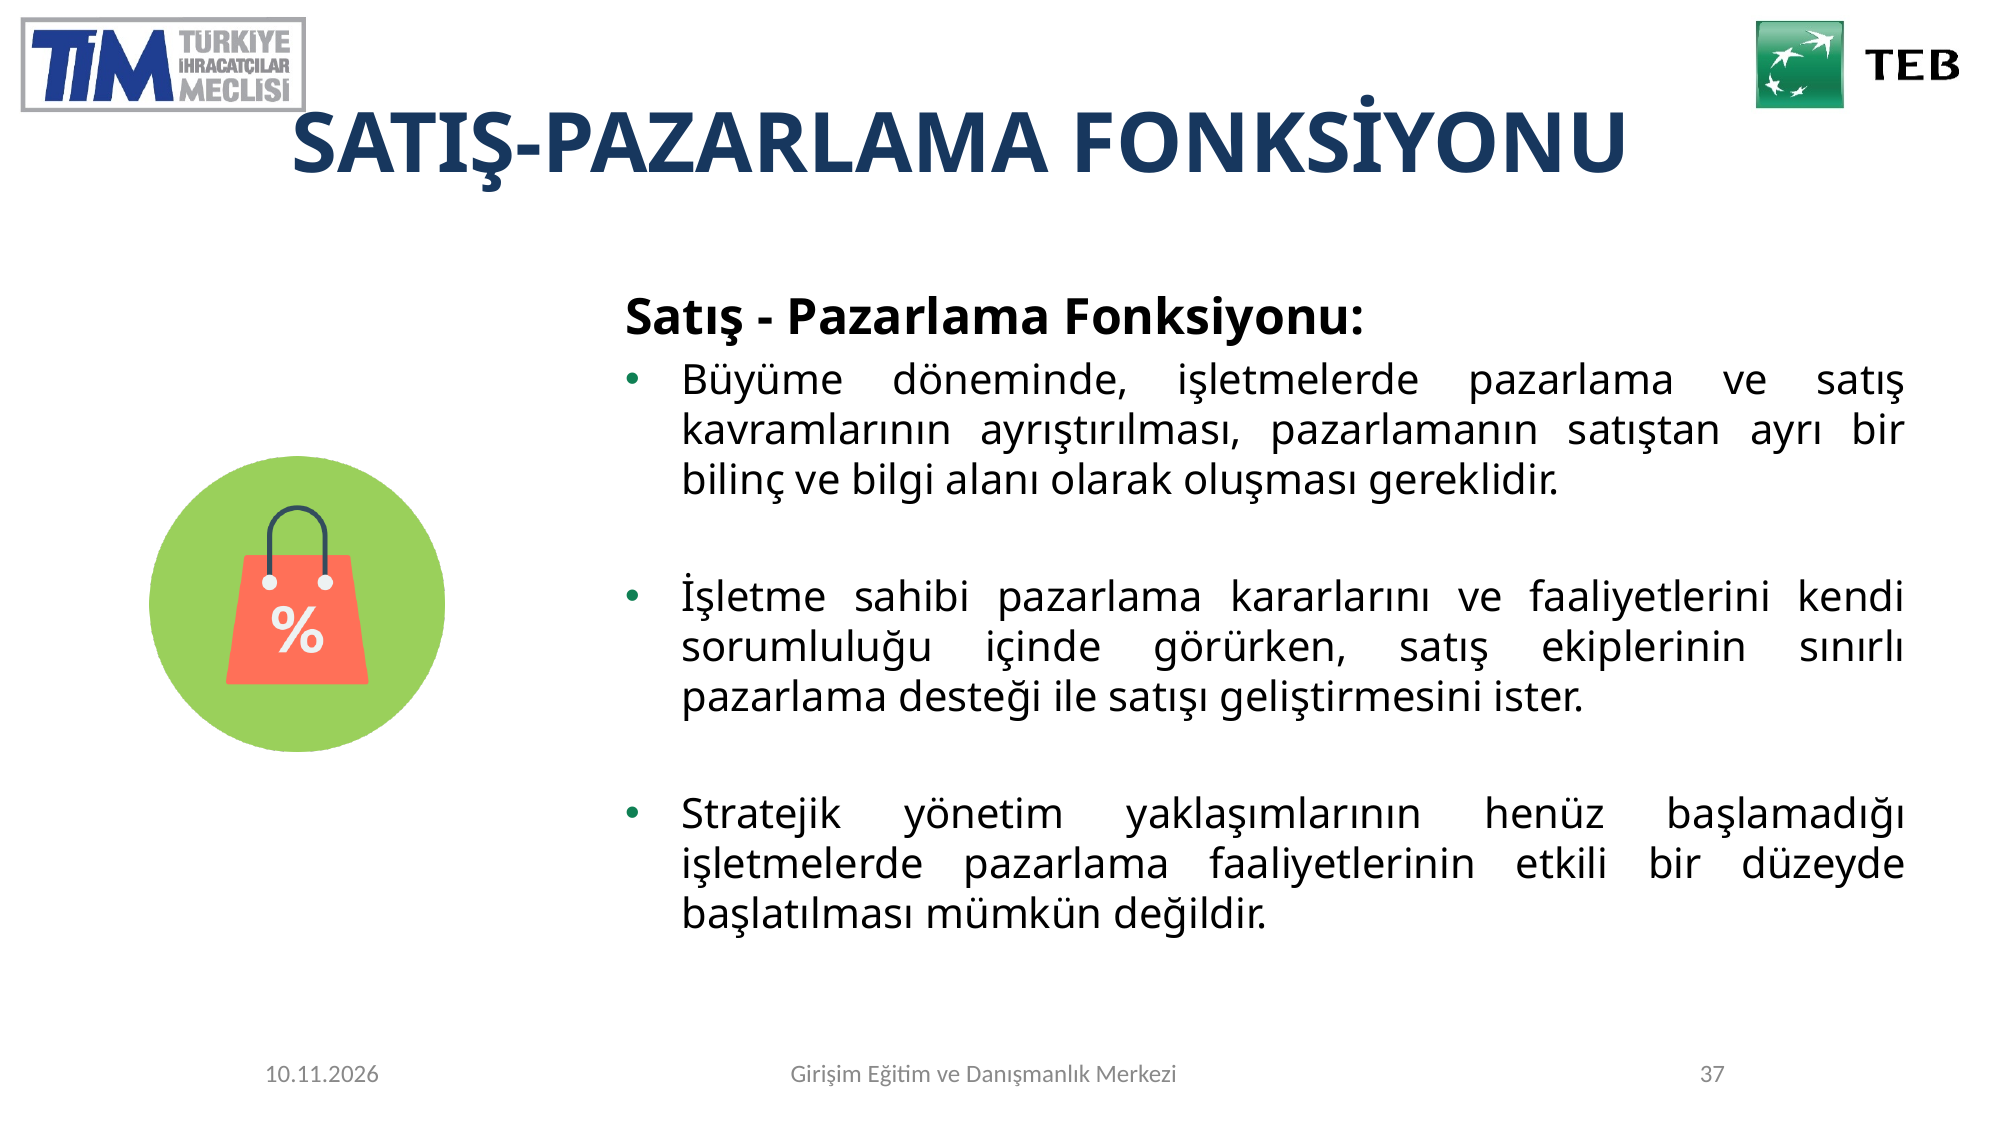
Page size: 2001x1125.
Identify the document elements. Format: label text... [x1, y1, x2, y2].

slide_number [249, 1042, 654, 1103]
list Satış - Pazarlama Fonksiyonu: Büyüme döneminde, işletmelerde pazarlama ve satış kavramlarının ayrıştırılması, pazarlamanın satıştan ayrı bir bilinç ve bilgi alanı olarak oluşması gereklidir. İşletme sahibi pazarlama kararlarını ve faaliyetlerini kendi sorumluluğu içinde görürken, satış ekiplerinin sınırlı pazarlama desteği ile satışı geliştirmesini ister. Stratejik yönetim yaklaşımlarının henüz başlamadığı işletmelerde pazarlama faaliyetlerinin etkili bir düzeyde başlatılması mümkün değildir. [610, 277, 1922, 1043]
picture [149, 455, 445, 752]
footer Girişim Eğitim ve Danışmanlık Merkezi [700, 1042, 1268, 1103]
picture [1751, 15, 1967, 114]
title SATIŞ-PAZARLAMA FONKSİYONU [275, 45, 1648, 233]
picture [19, 15, 308, 114]
slide_number 37 [1314, 1042, 1741, 1103]
